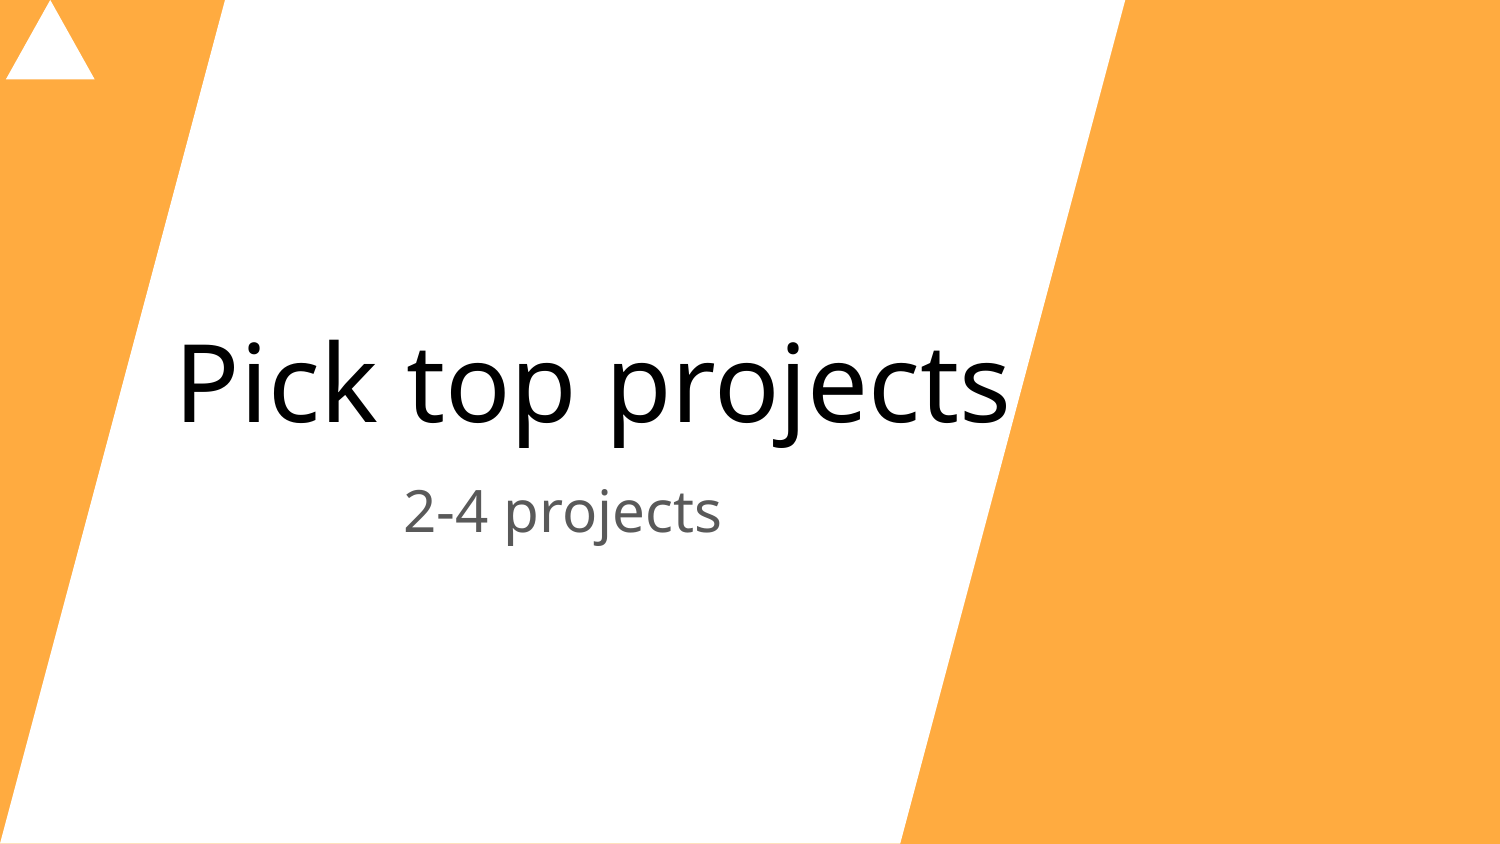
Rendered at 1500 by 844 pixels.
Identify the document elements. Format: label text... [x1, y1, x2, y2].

subtitle 2-4 projects [110, 458, 1015, 600]
title Pick top projects [38, 45, 1149, 459]
